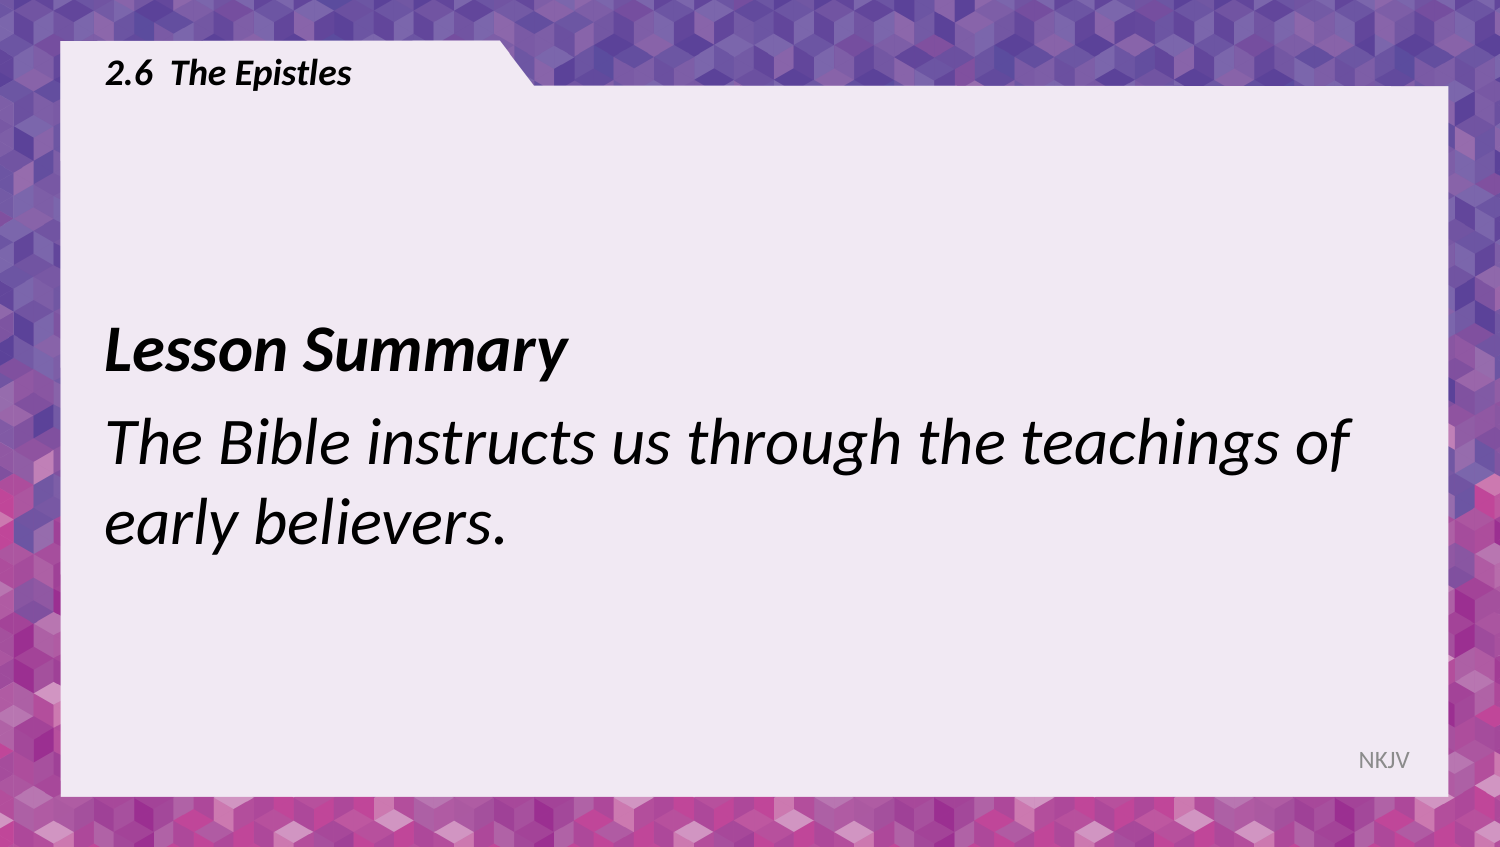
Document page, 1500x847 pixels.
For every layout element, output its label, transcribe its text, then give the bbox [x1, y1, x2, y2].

footer NKJV [950, 736, 1425, 782]
picture [0, 0, 1500, 847]
title 2.6 The Epistles [89, 33, 1420, 108]
list Lesson Summary The Bible instructs us through the teachings of early believers. [89, 141, 1403, 722]
